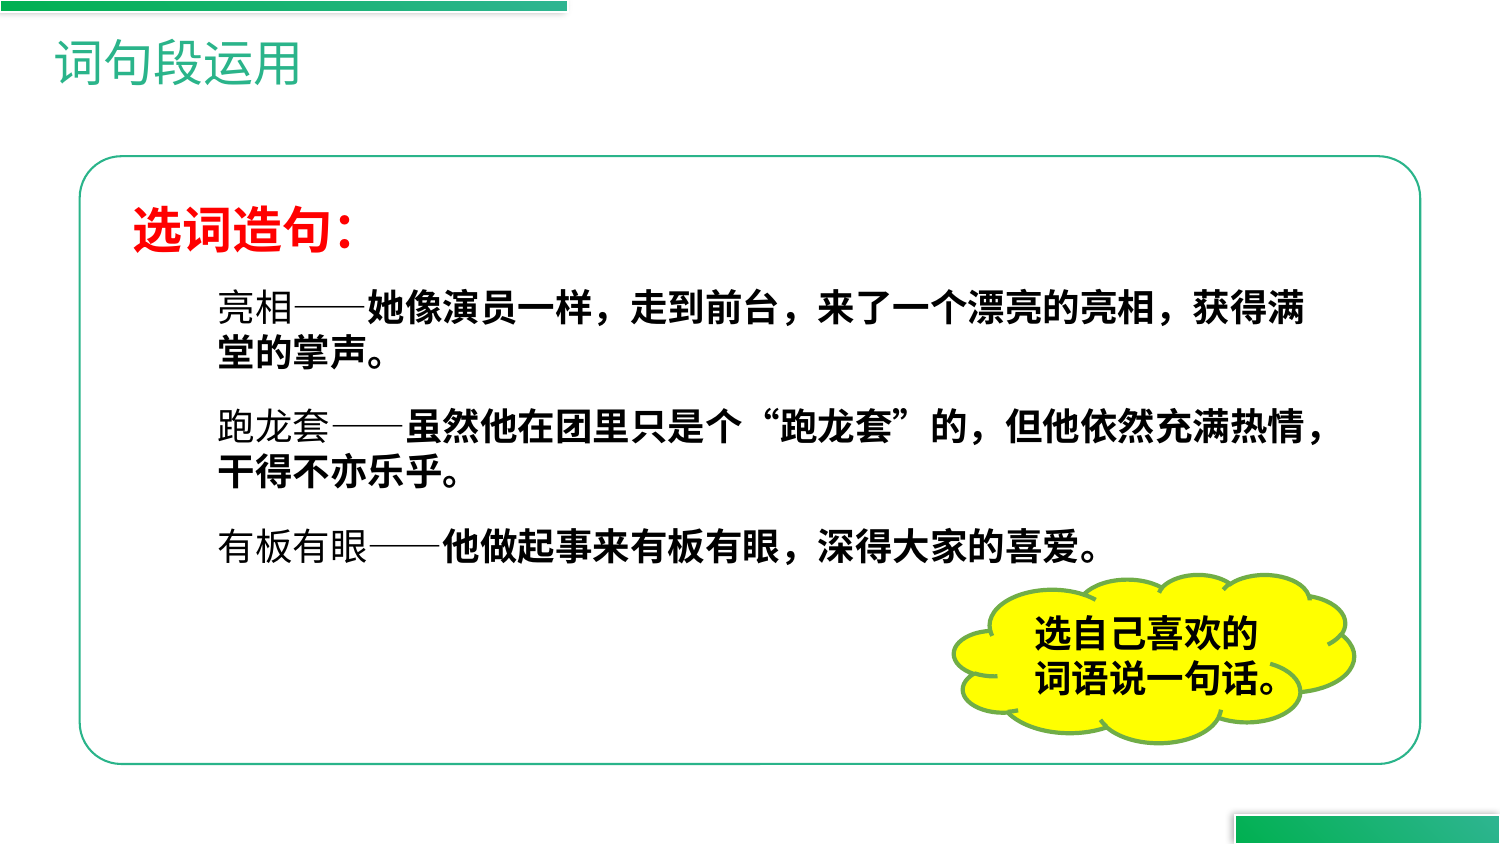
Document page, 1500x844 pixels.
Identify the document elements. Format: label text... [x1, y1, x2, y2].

list 词句段运用 [41, 32, 382, 94]
text_box 选词造句： [121, 193, 394, 265]
text_box 有板有眼——他做起事来有板有眼，深得大家的喜爱。 [206, 517, 1397, 574]
text_box 选自己喜欢的词语说一句话。 [953, 574, 1355, 744]
text_box 跑龙套——虽然他在团里只是个“跑龙套”的，但他依然充满热情，干得不亦乐乎。 [206, 397, 1376, 499]
text_box 亮相——她像演员一样，走到前台，来了一个漂亮的亮相，获得满堂的掌声。 [206, 277, 1339, 380]
